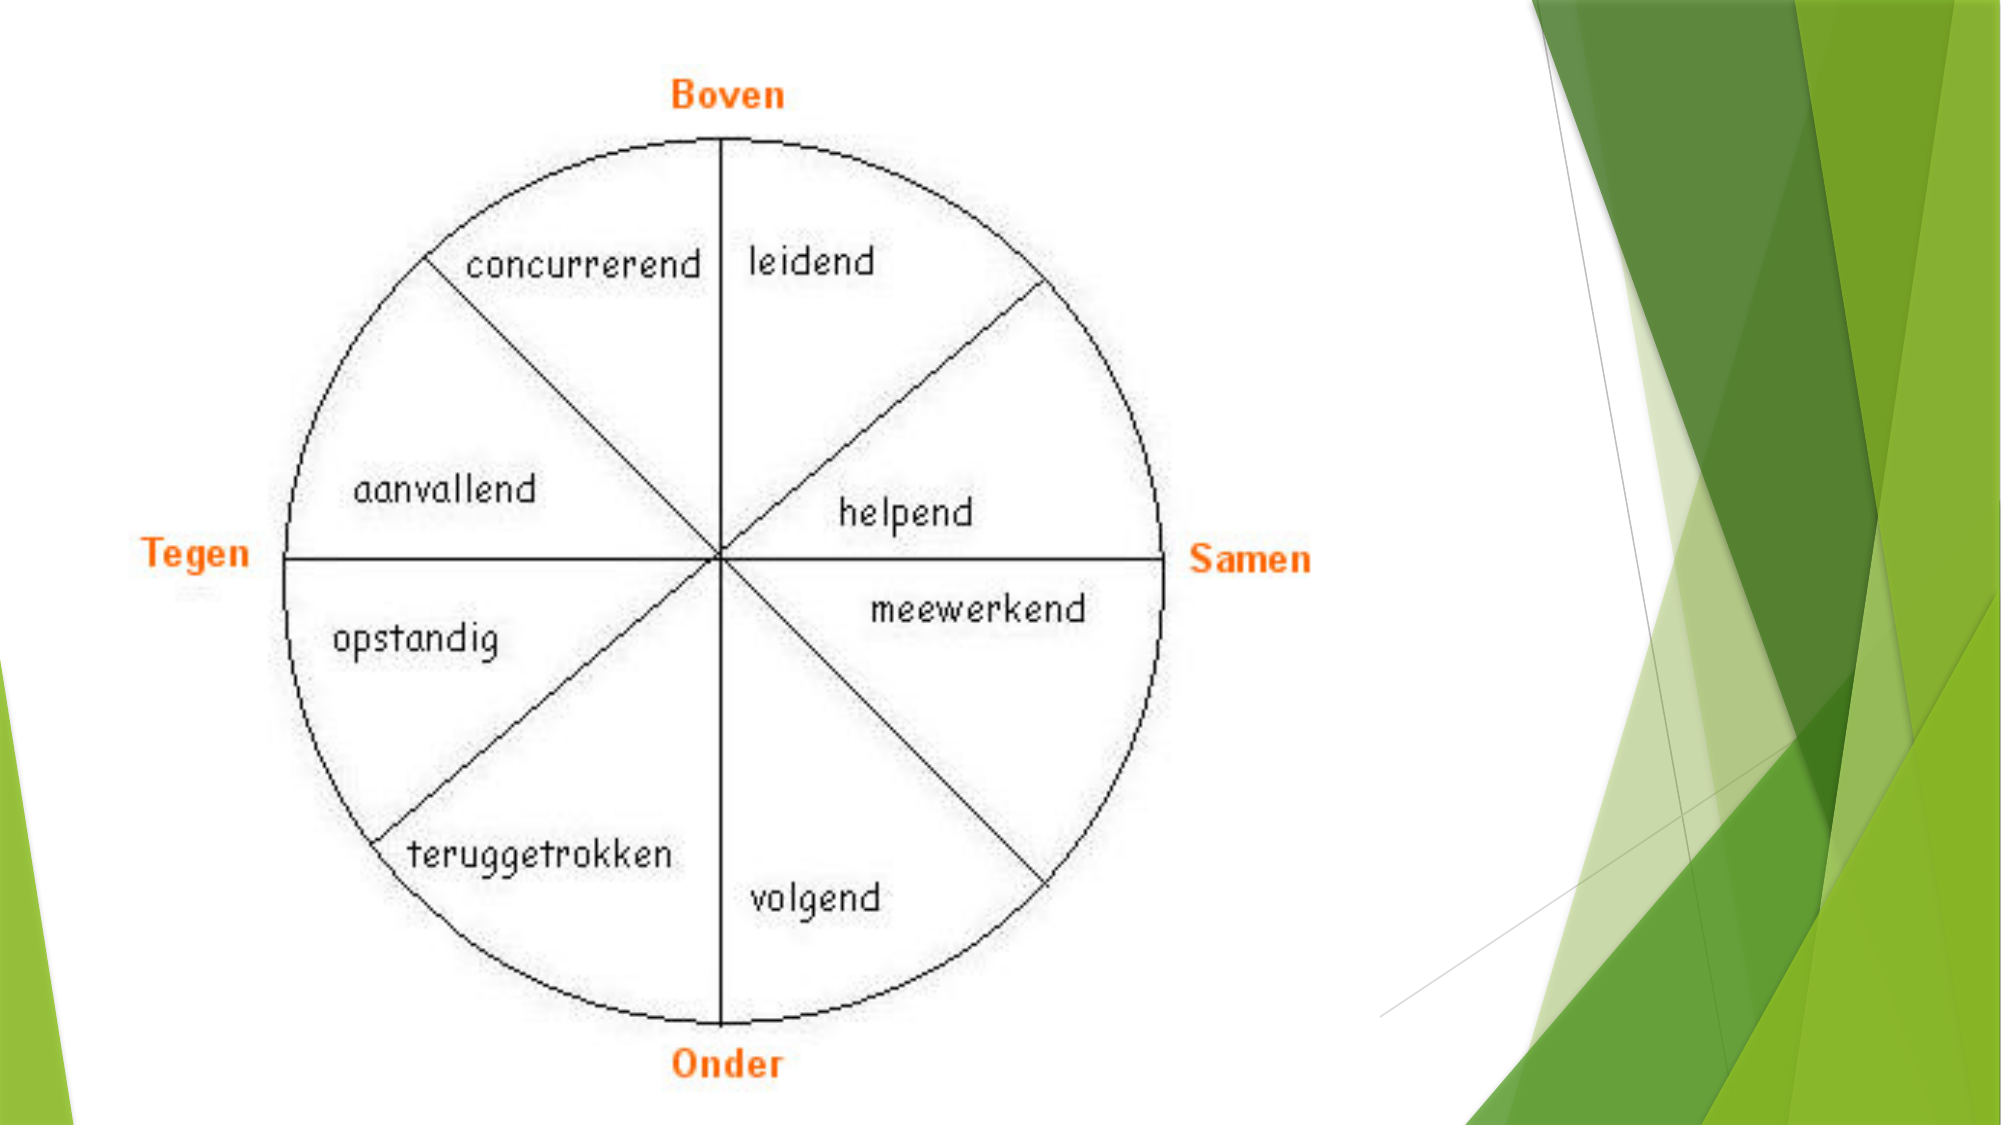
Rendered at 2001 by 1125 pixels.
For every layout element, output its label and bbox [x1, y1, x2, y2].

picture [107, 41, 1381, 1125]
